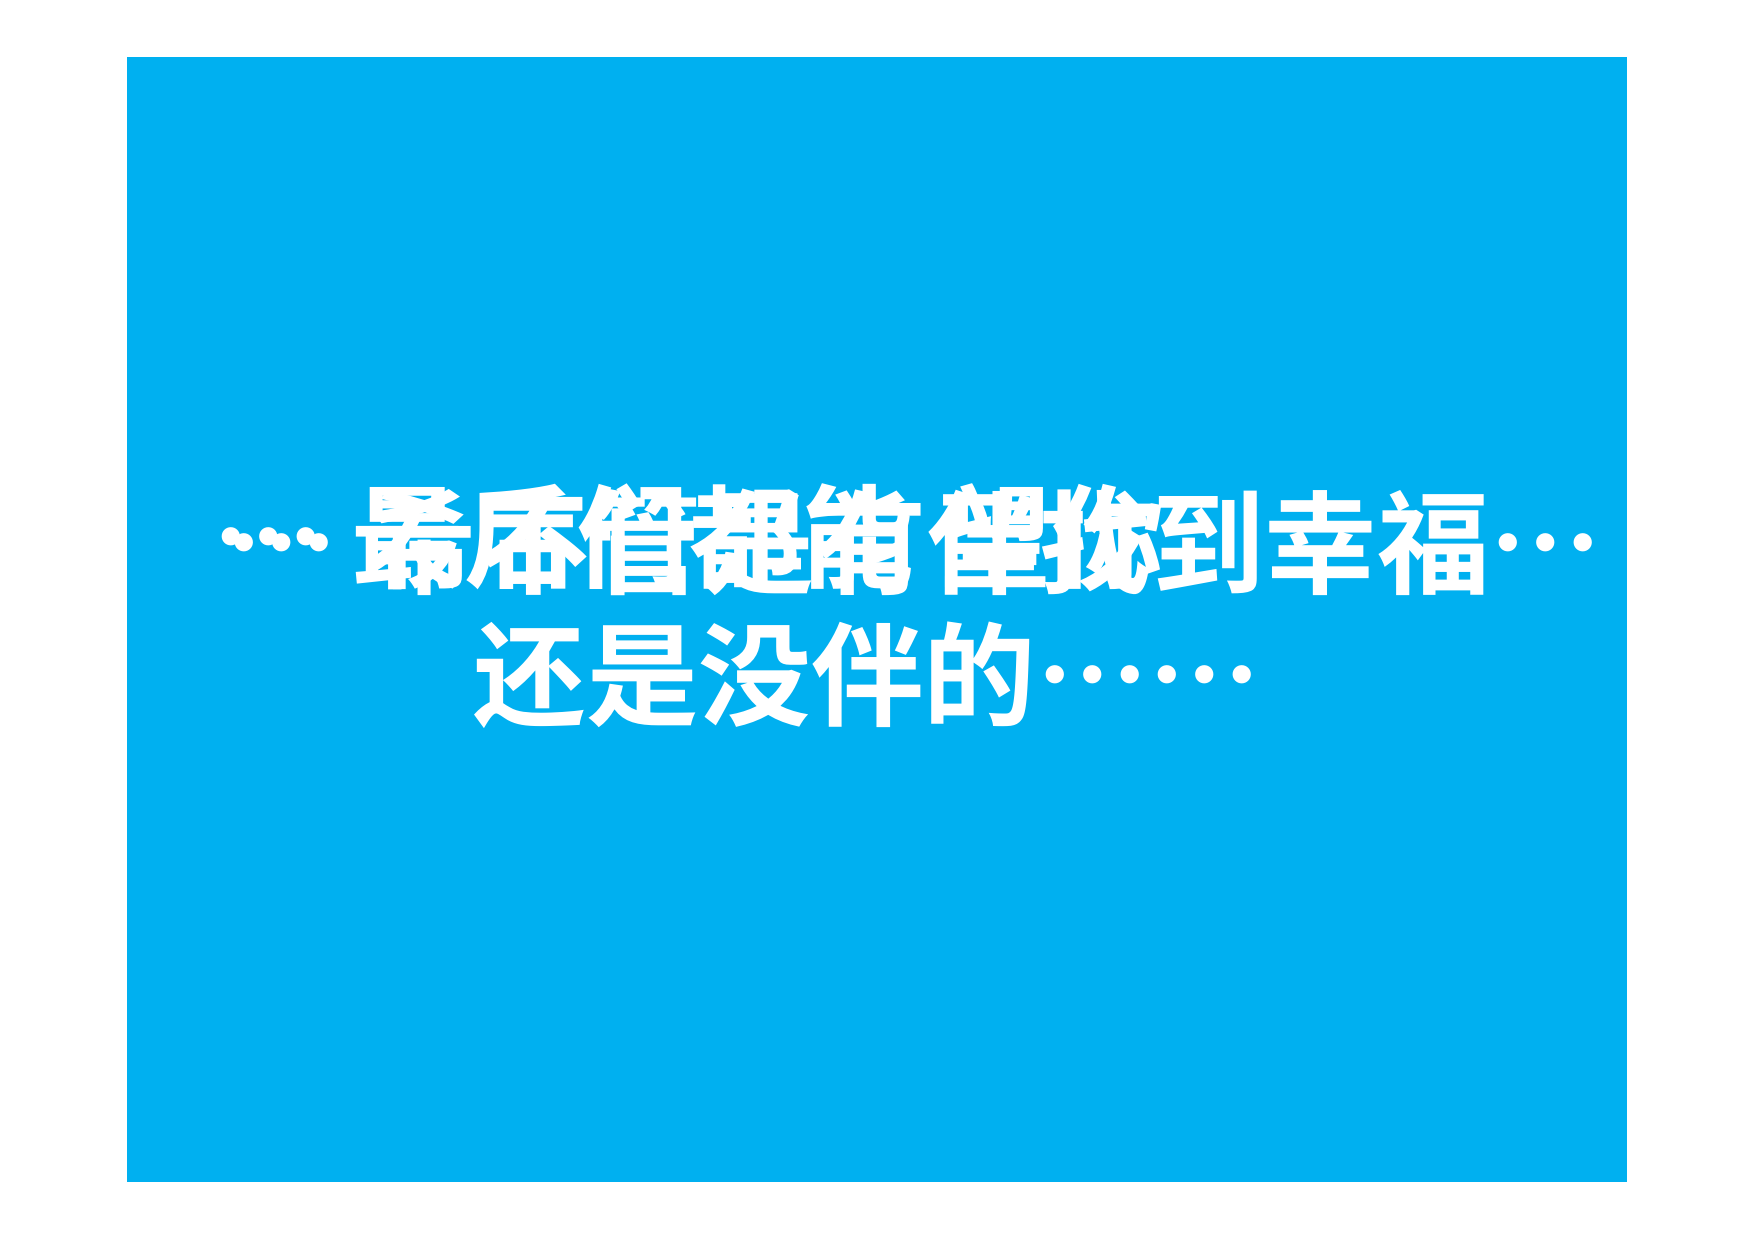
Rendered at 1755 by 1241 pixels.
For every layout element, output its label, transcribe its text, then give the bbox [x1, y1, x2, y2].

text_box …最后们都能 望你 [212, 452, 1165, 610]
text_box 还是没伴的…… [473, 616, 1262, 747]
text_box [125, 55, 1629, 1184]
text_box …希不管是有伴找到幸福… [225, 458, 1603, 616]
